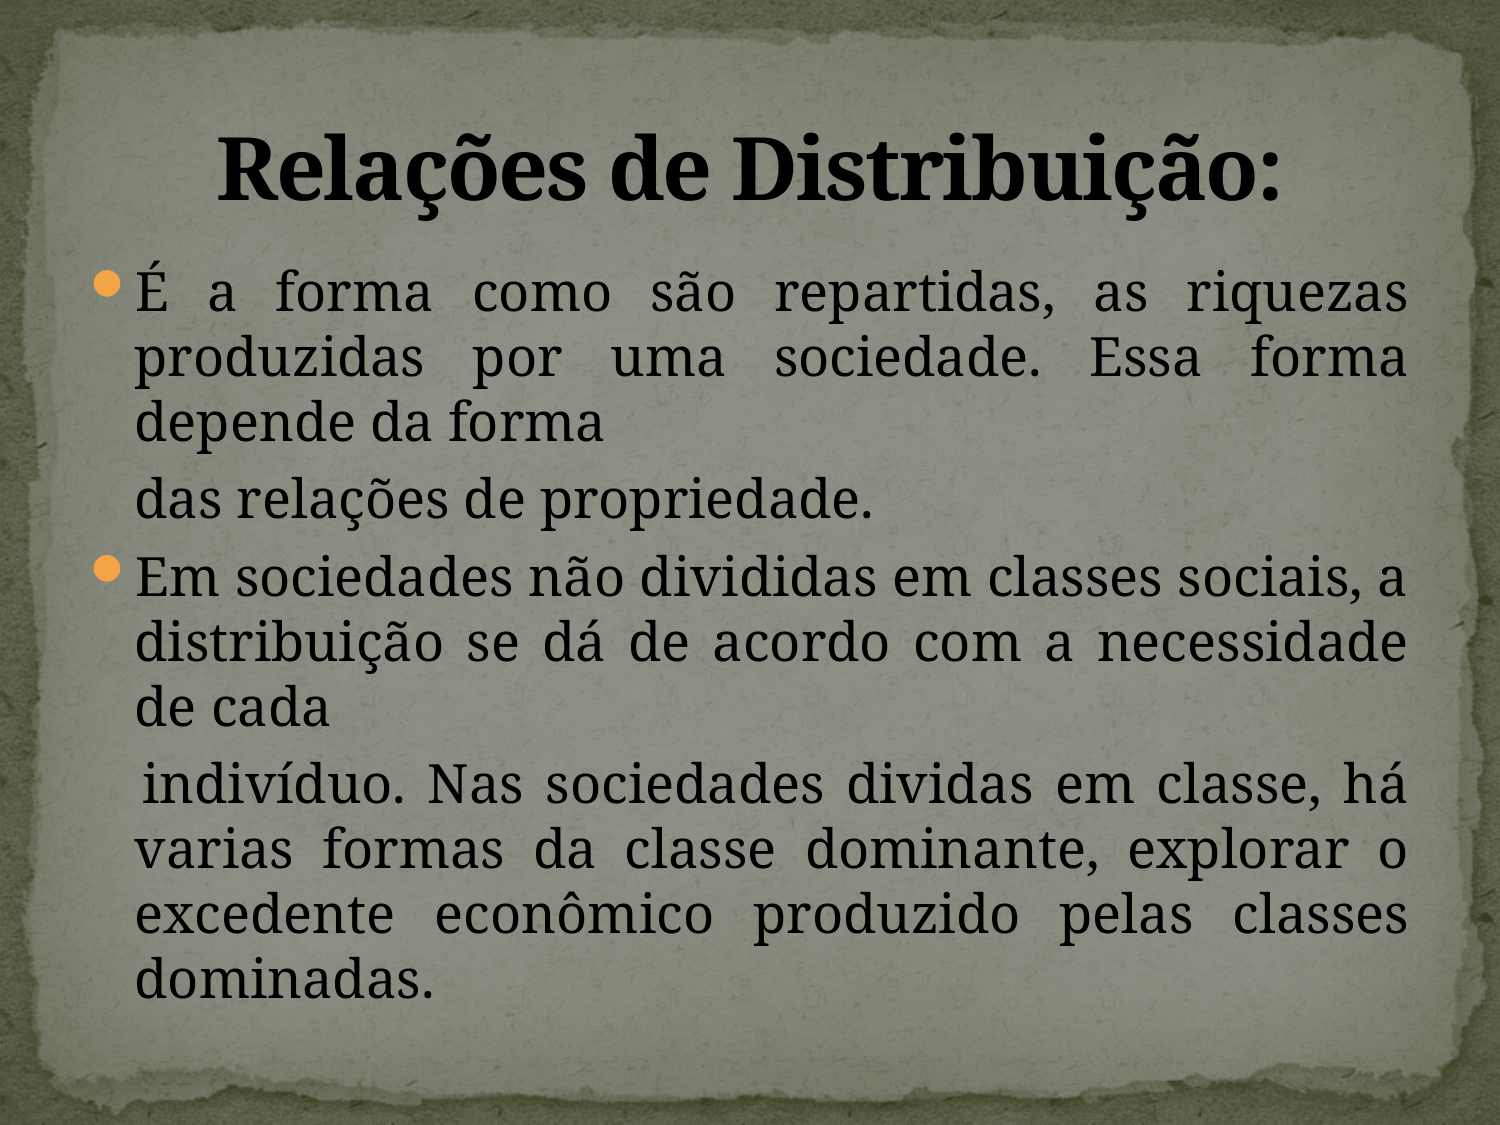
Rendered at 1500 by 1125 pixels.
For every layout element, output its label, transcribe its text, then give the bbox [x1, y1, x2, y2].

list É a forma como são repartidas, as riquezas produzidas por uma sociedade. Essa forma depende da forma das relações de propriedade. Em sociedades não divididas em classes sociais, a distribuição se dá de acordo com a necessidade de cada indivíduo. Nas sociedades dividas em classe, há varias formas da classe dominante, explorar o excedente econômico produzido pelas classes dominadas. [75, 249, 1425, 1000]
title Relações de Distribuição: [74, 24, 1425, 225]
